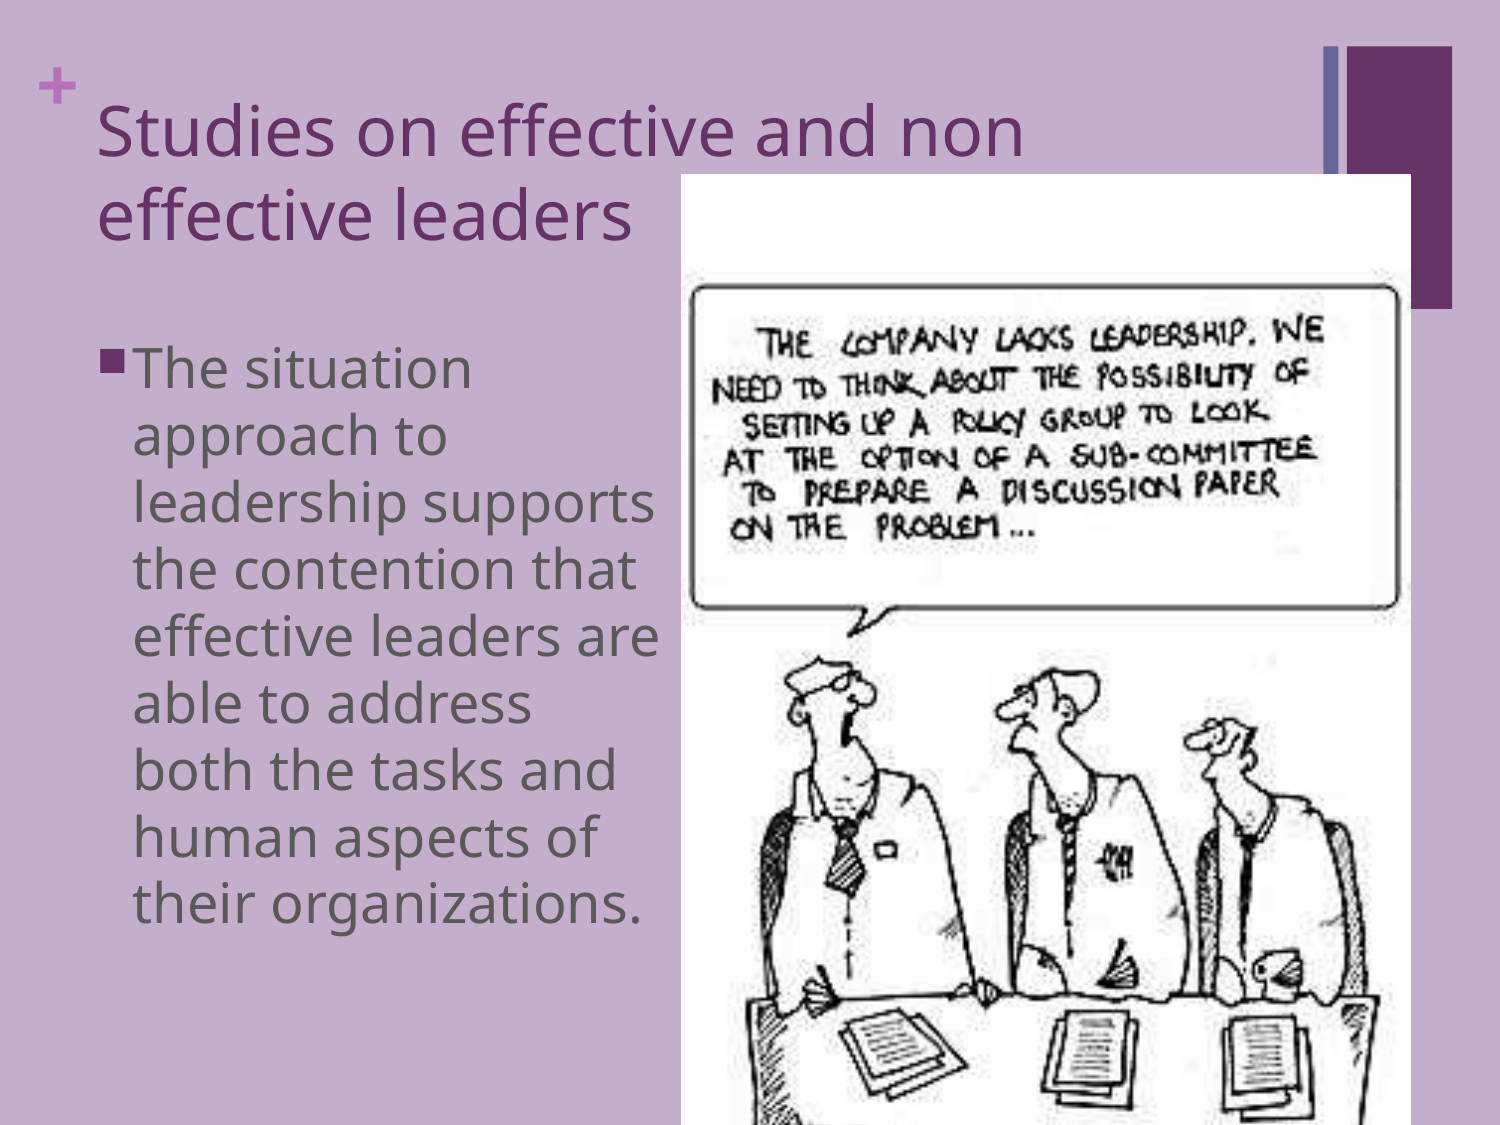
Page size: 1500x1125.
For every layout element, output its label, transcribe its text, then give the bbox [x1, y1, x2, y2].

title Studies on effective and non effective leaders [81, 79, 1322, 263]
list The situation approach to leadership supports the contention that effective leaders are able to address both the tasks and human aspects of their organizations. [81, 325, 674, 1005]
picture [681, 174, 1411, 1125]
